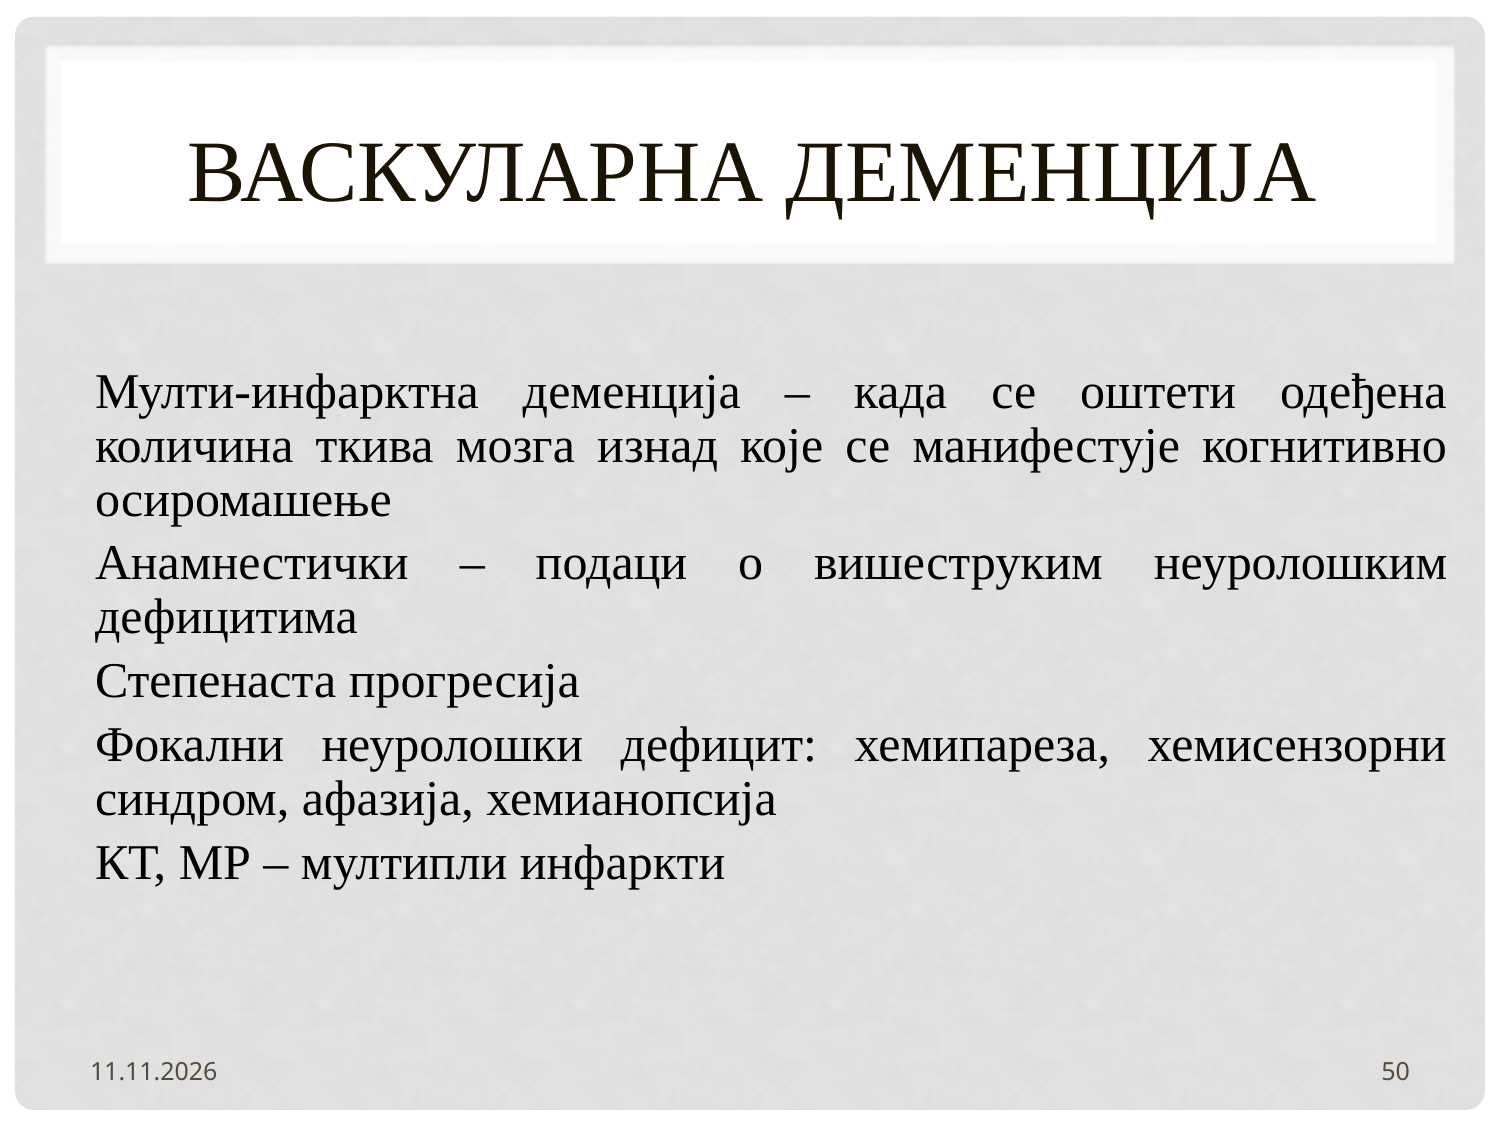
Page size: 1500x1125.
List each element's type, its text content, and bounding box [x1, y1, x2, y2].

title ВАСКУЛАРНА ДЕМЕНЦИЈА [37, 72, 1468, 261]
slide_number 50 [1074, 1042, 1425, 1103]
text_box Мулти-инфарктна деменција – када се оштети одеђена количина ткива мозга изнад које се манифестује когнитивно осиромашење Анамнестички – подаци о вишеструким неуролошким дефицитима Степенаста прогресија Фокални неуролошки дефицит: хемипареза, хемисензорни синдром, афазија, хемианопсија КТ, МР – мултипли инфаркти [79, 287, 1463, 1088]
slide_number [75, 1042, 425, 1103]
